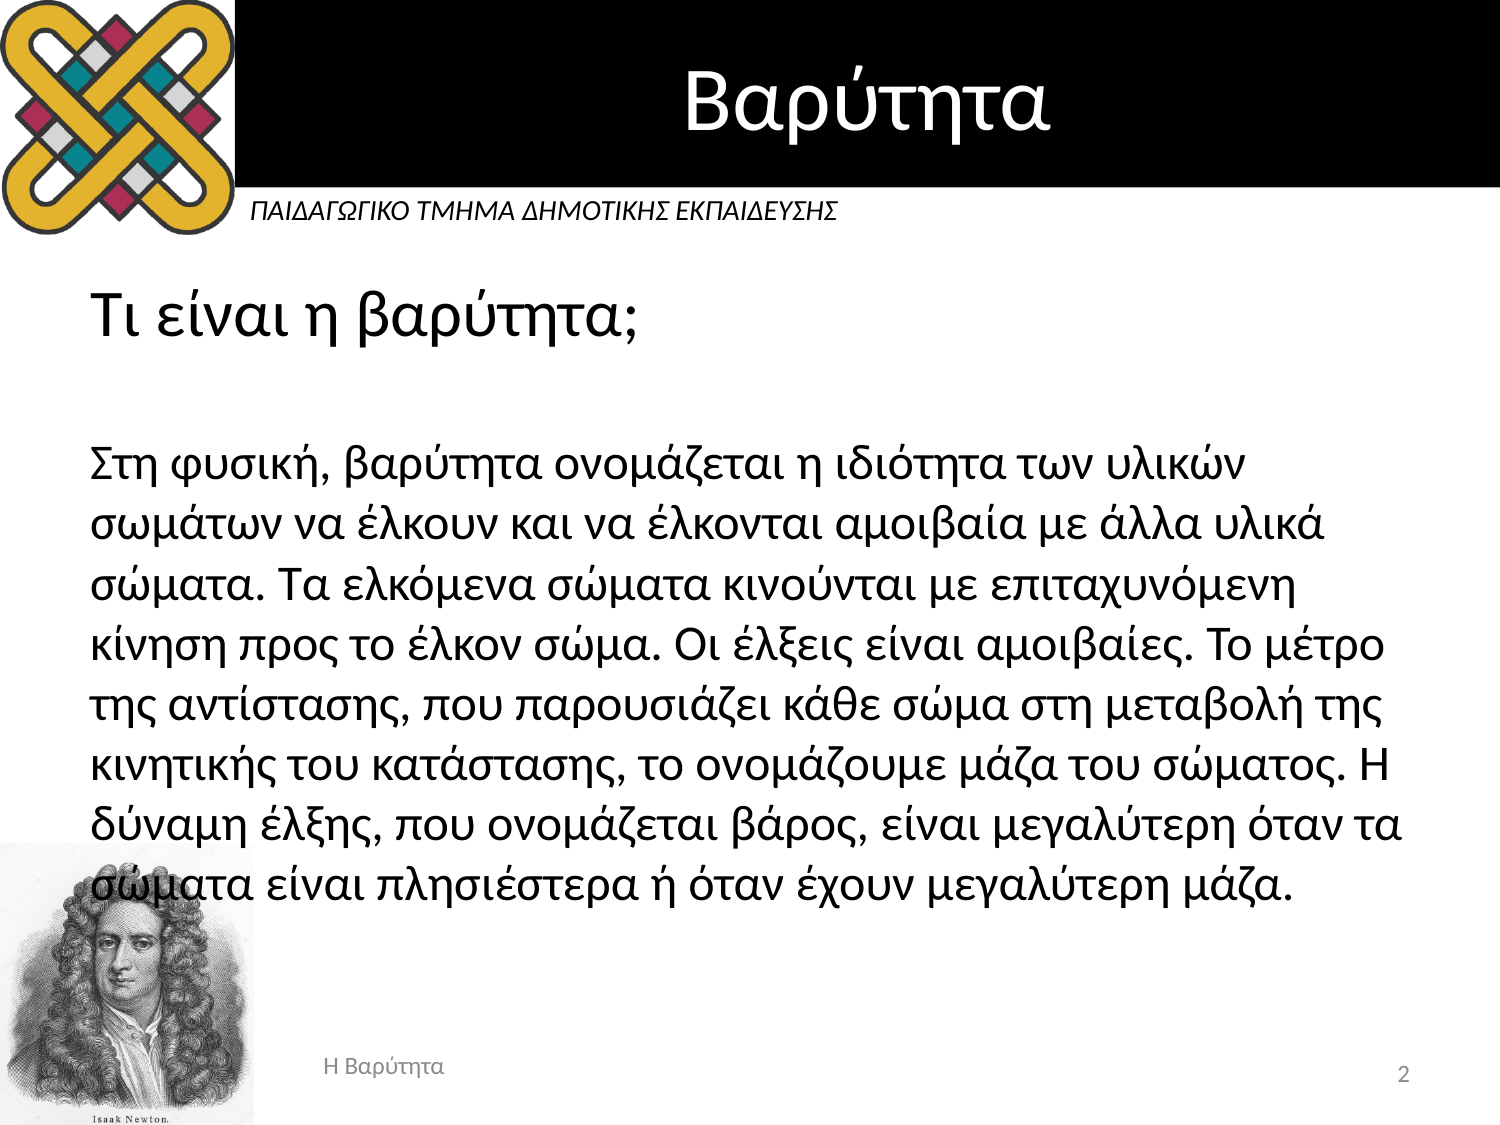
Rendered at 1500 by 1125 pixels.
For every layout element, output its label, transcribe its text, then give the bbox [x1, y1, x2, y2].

picture [0, 0, 235, 235]
slide_number 2 [1074, 1042, 1425, 1103]
title Βαρύτητα [234, 0, 1500, 188]
picture [0, 843, 254, 1125]
footer Η Βαρύτητα [219, 1035, 550, 1095]
list Τι είναι η βαρύτητα; Στη φυσική, βαρύτητα ονομάζεται η ιδιότητα των υλικών σωμάτων να έλκουν και να έλκονται αμοιβαία με άλλα υλικά σώματα. Τα ελκόμενα σώματα κινούνται με επιταχυνόμενη κίνηση προς το έλκον σώμα. Οι έλξεις είναι αμοιβαίες. Το μέτρο της αντίστασης, που παρουσιάζει κάθε σώμα στη μεταβολή της κινητικής του κατάστασης, το ονομάζουμε μάζα του σώματος. Η δύναμη έλξης, που ονομάζεται βάρος, είναι μεγαλύτερη όταν τα σώματα είναι πλησιέστερα ή όταν έχουν μεγαλύτερη μάζα. [75, 262, 1425, 1005]
